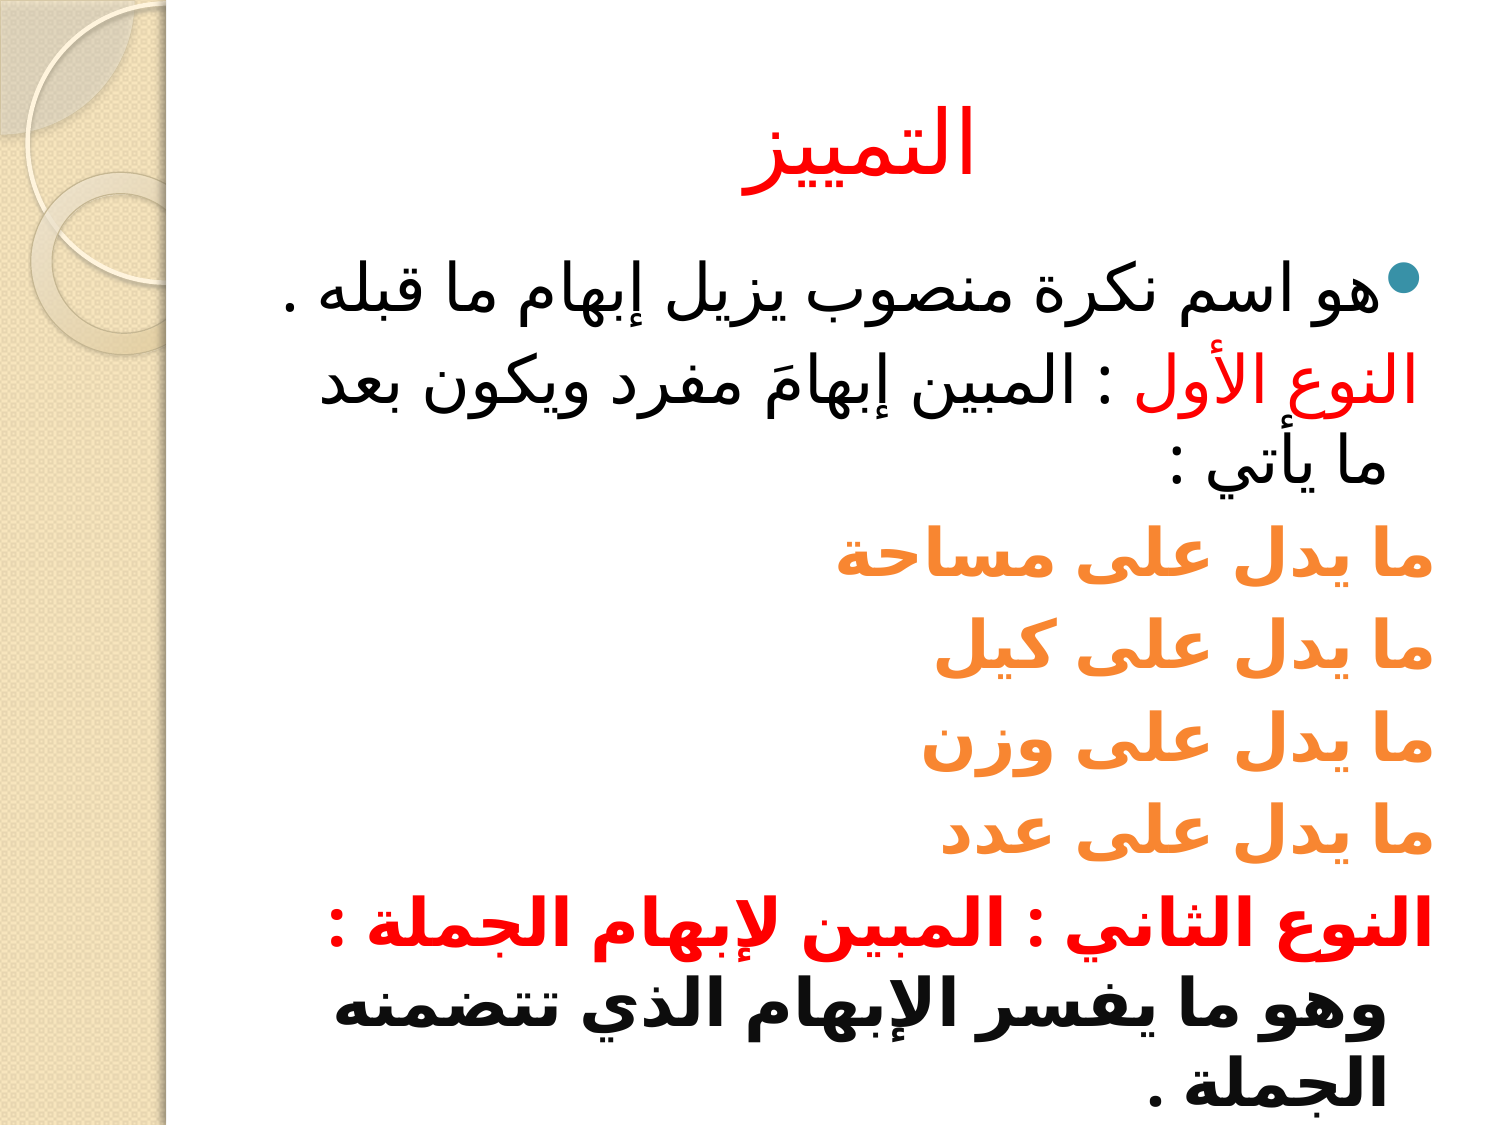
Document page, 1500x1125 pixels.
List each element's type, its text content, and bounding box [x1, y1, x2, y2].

title التمييز [235, 45, 1466, 233]
list هو اسم نكرة منصوب يزيل إبهام ما قبله . النوع الأول : المبين إبهامَ مفرد ويكون بعد ما يأتي : ما يدل على مساحة ما يدل على كيل ما يدل على وزن ما يدل على عدد النوع الثاني : المبين لإبهام الجملة : وهو ما يفسر الإبهام الذي تتضمنه الجملة . [235, 237, 1466, 1025]
